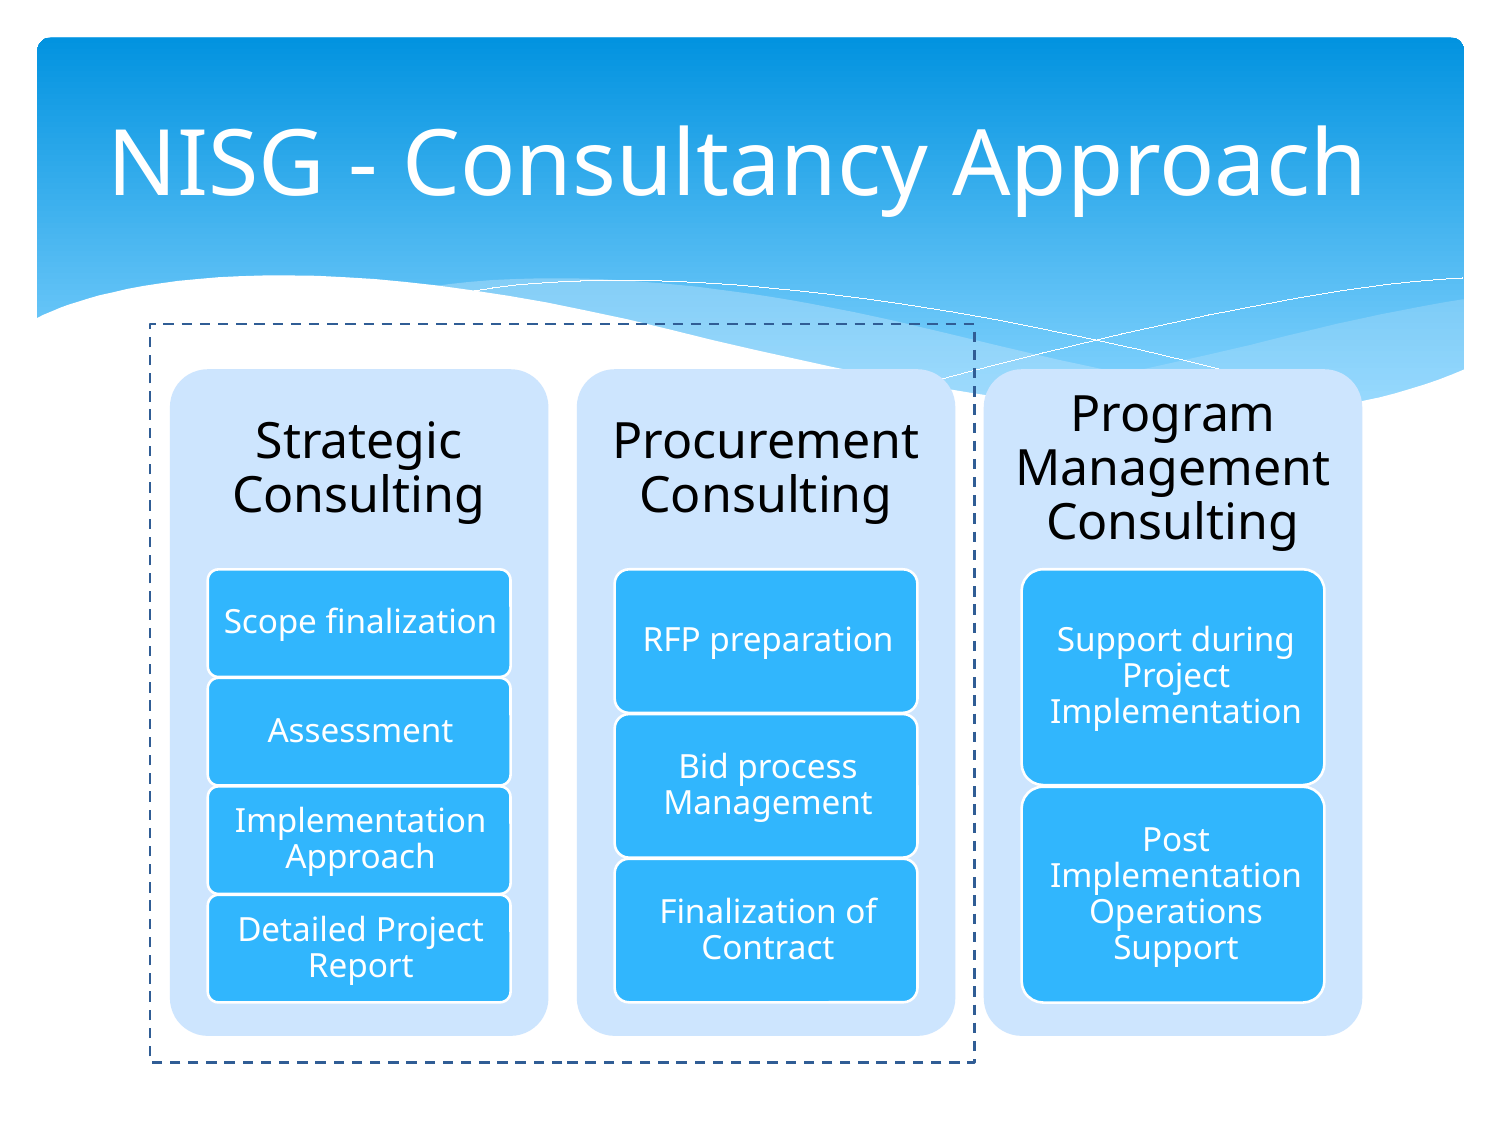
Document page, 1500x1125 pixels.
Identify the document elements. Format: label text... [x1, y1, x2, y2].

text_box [169, 368, 1363, 1037]
text_box [149, 323, 976, 1064]
title NISG - Consultancy Approach [75, 55, 1425, 261]
